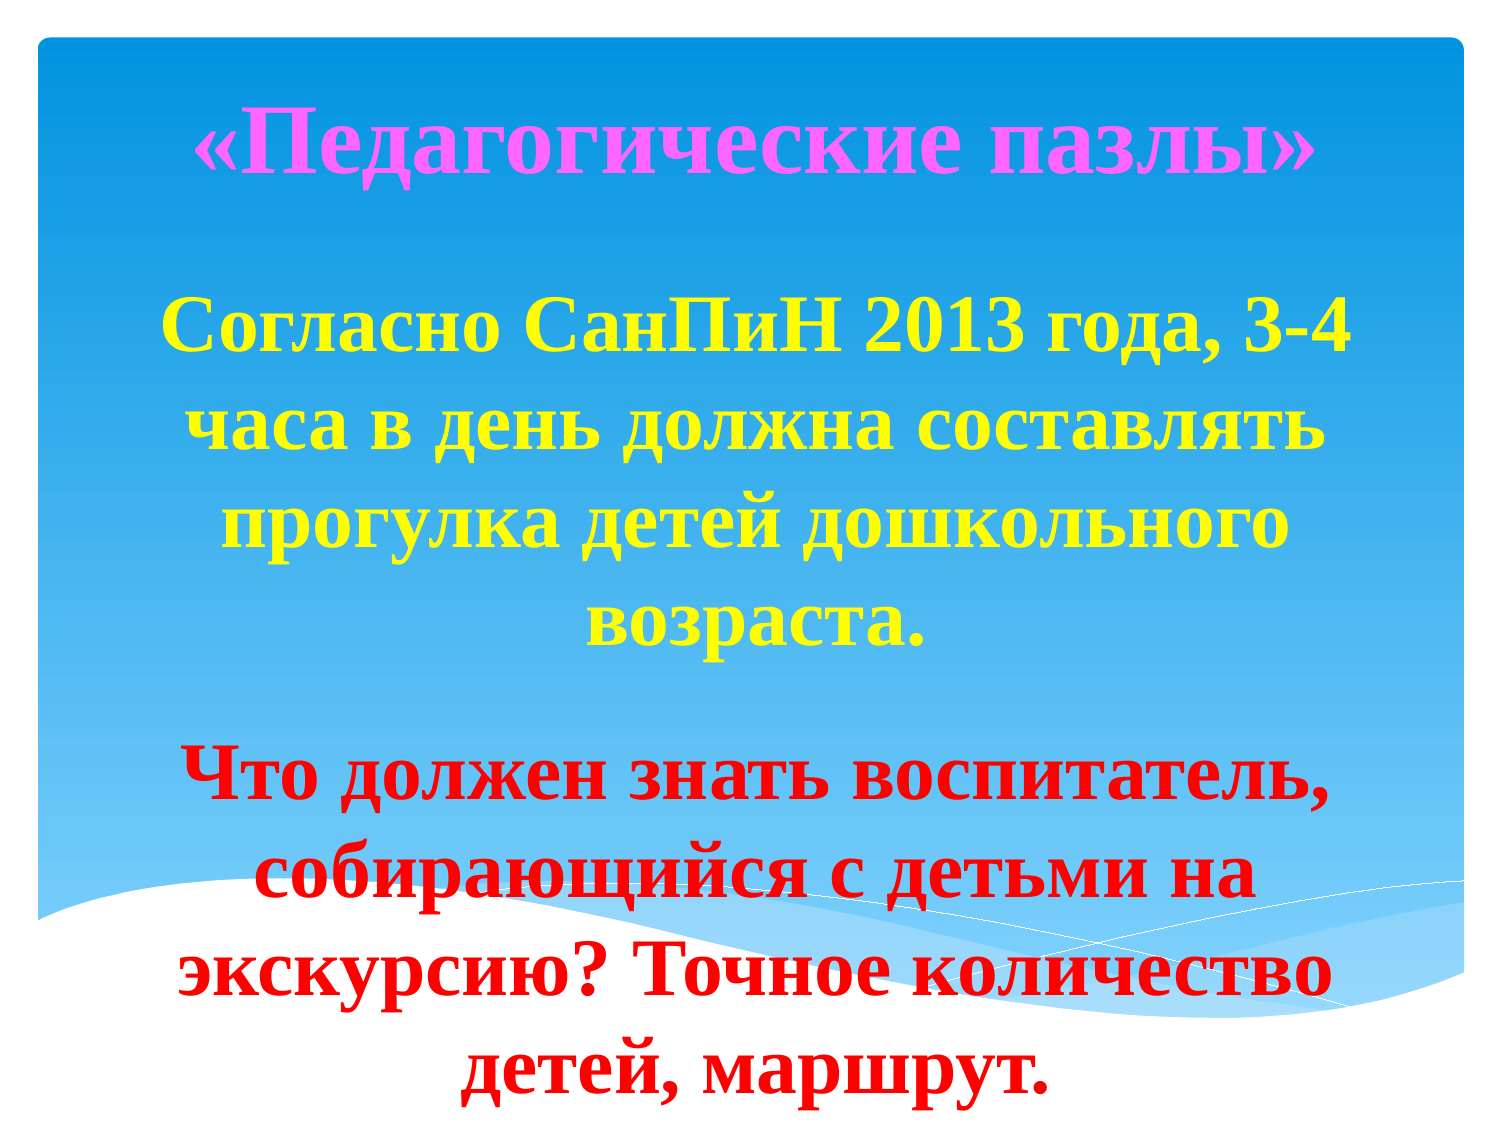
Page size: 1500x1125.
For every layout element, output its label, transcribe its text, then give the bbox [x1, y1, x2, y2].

title «Педагогические пазлы» [41, 54, 1471, 201]
subtitle Согласно СанПиН 2013 года, 3-4 часа в день должна составлять прогулка детей дошкольного возраста. Что должен знать воспитатель, собирающийся с детьми на экскурсию? Точное количество детей, маршрут. [64, 262, 1447, 1125]
